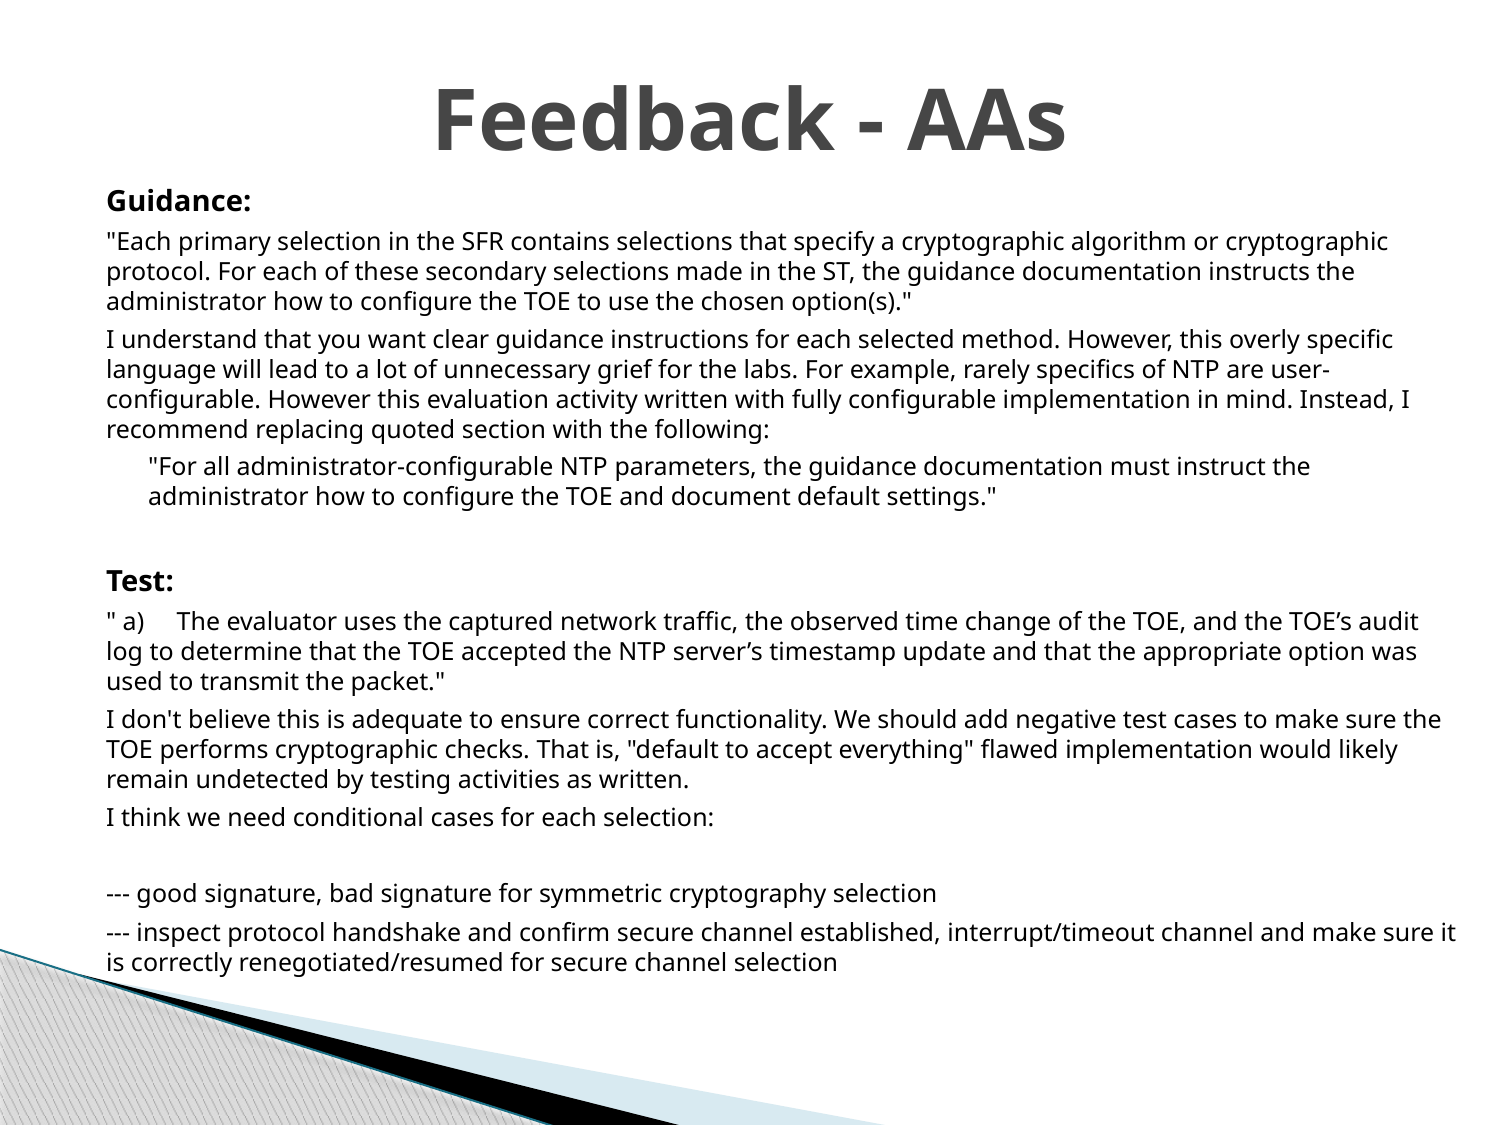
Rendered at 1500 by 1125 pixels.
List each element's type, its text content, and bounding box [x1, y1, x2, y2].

list Guidance: "Each primary selection in the SFR contains selections that specify a cryptographic algorithm or cryptographic protocol. For each of these secondary selections made in the ST, the guidance documentation instructs the administrator how to configure the TOE to use the chosen option(s)." I understand that you want clear guidance instructions for each selected method. However, this overly specific language will lead to a lot of unnecessary grief for the labs. For example, rarely specifics of NTP are user-configurable. However this evaluation activity written with fully configurable implementation in mind. Instead, I recommend replacing quoted section with the following: "For all administrator-configurable NTP parameters, the guidance documentation must instruct the administrator how to configure the TOE and document default settings." Test: " a) The evaluator uses the captured network traffic, the observed time change of the TOE, and the TOE’s audit log to determine that the TOE accepted the NTP server’s timestamp update and that the appropriate option was used to transmit the packet." I don't believe this is adequate to ensure correct functionality. We should add negative test cases to make sure the TOE performs cryptographic checks. That is, "default to accept everything" flawed implementation would likely remain undetected by testing activities as written. I think we need conditional cases for each selection: --- good signature, bad signature for symmetric cryptography selection --- inspect protocol handshake and confirm secure channel established, interrupt/timeout channel and make sure it is correctly renegotiated/resumed for secure channel selection [73, 174, 1477, 1000]
title Feedback - AAs [75, 45, 1425, 188]
